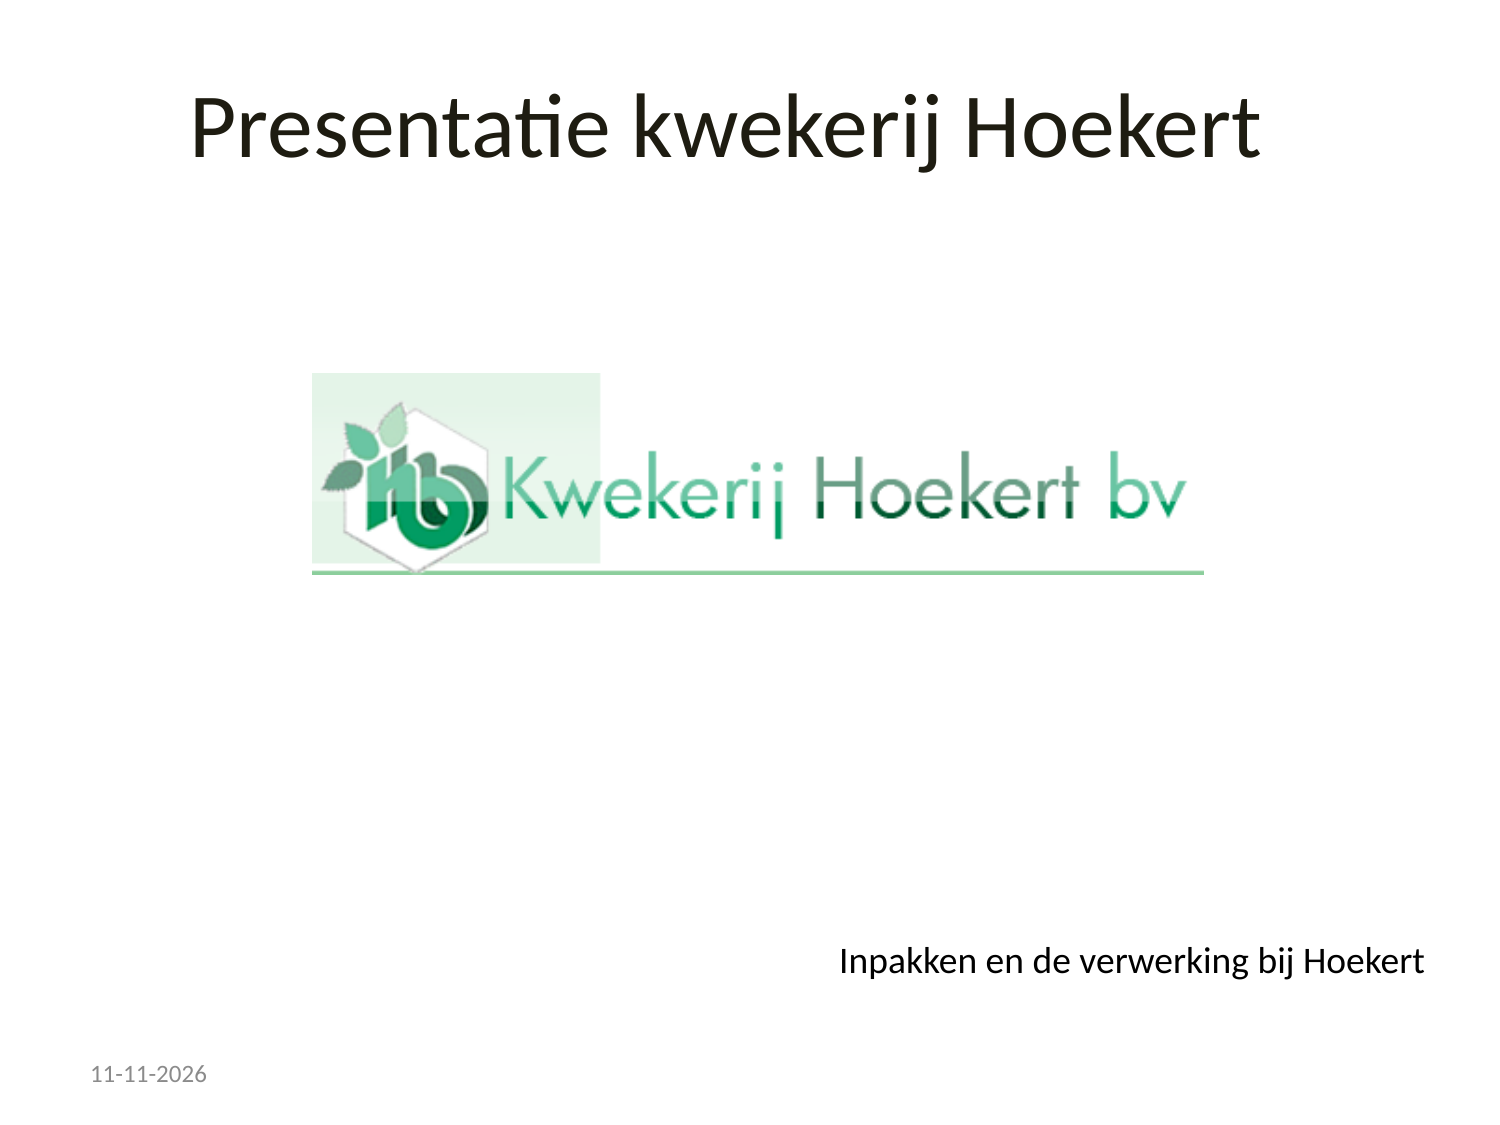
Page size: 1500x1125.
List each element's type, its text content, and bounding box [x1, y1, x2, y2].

title Presentatie kwekerij Hoekert [41, 0, 1412, 242]
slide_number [75, 1042, 425, 1103]
text_box Inpakken en de verwerking bij Hoekert [824, 928, 1450, 989]
picture [312, 373, 1204, 575]
